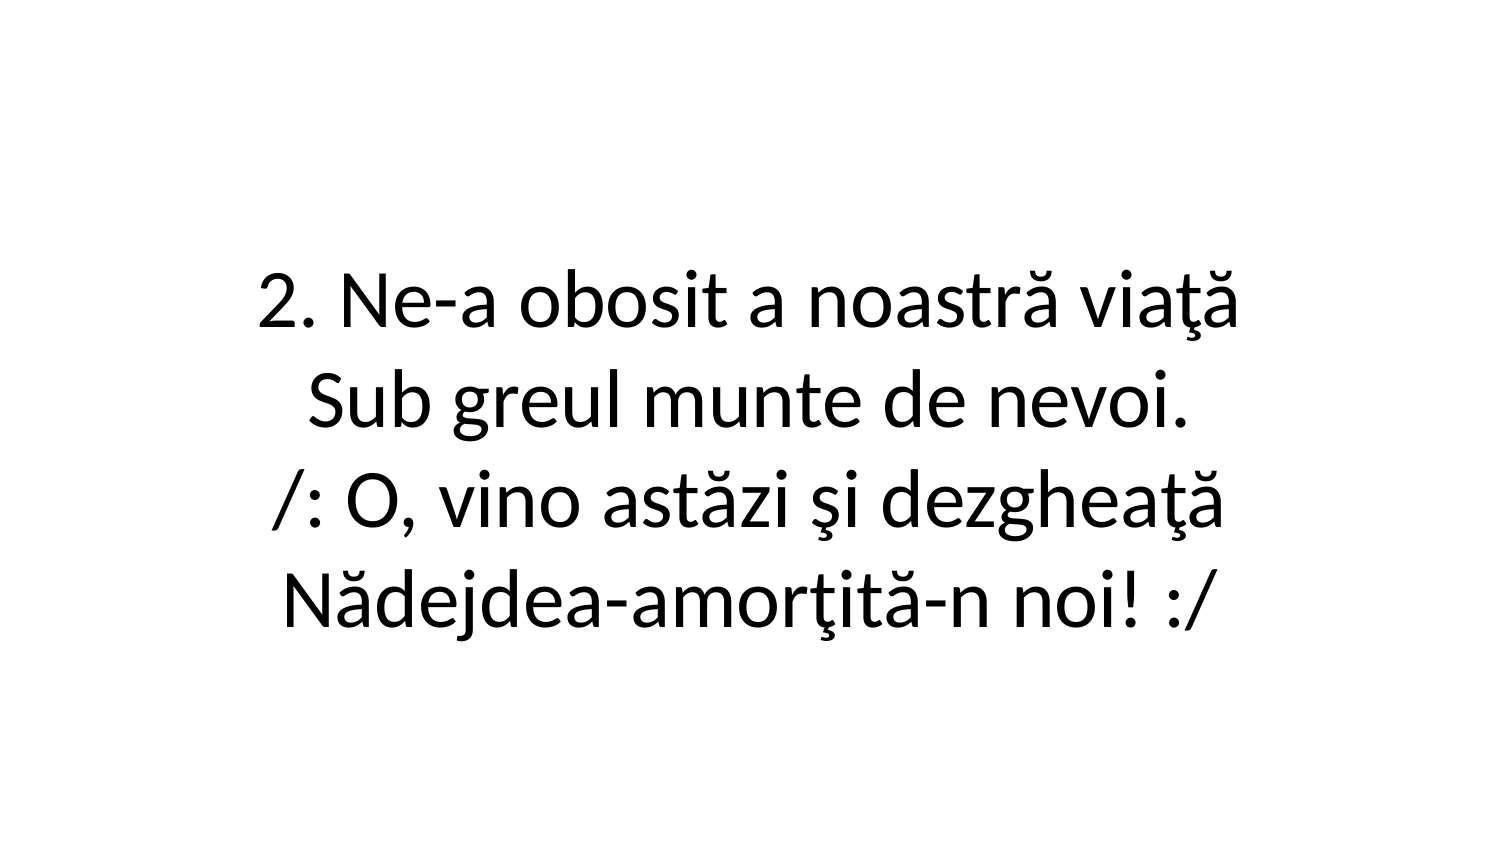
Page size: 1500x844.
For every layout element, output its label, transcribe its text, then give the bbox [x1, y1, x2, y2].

text_box 2. Ne-a obosit a noastră viaţă Sub greul munte de nevoi. /: O, vino astăzi şi dezgheaţă Nădejdea-amorţită-n noi! :/ [242, 192, 1258, 652]
